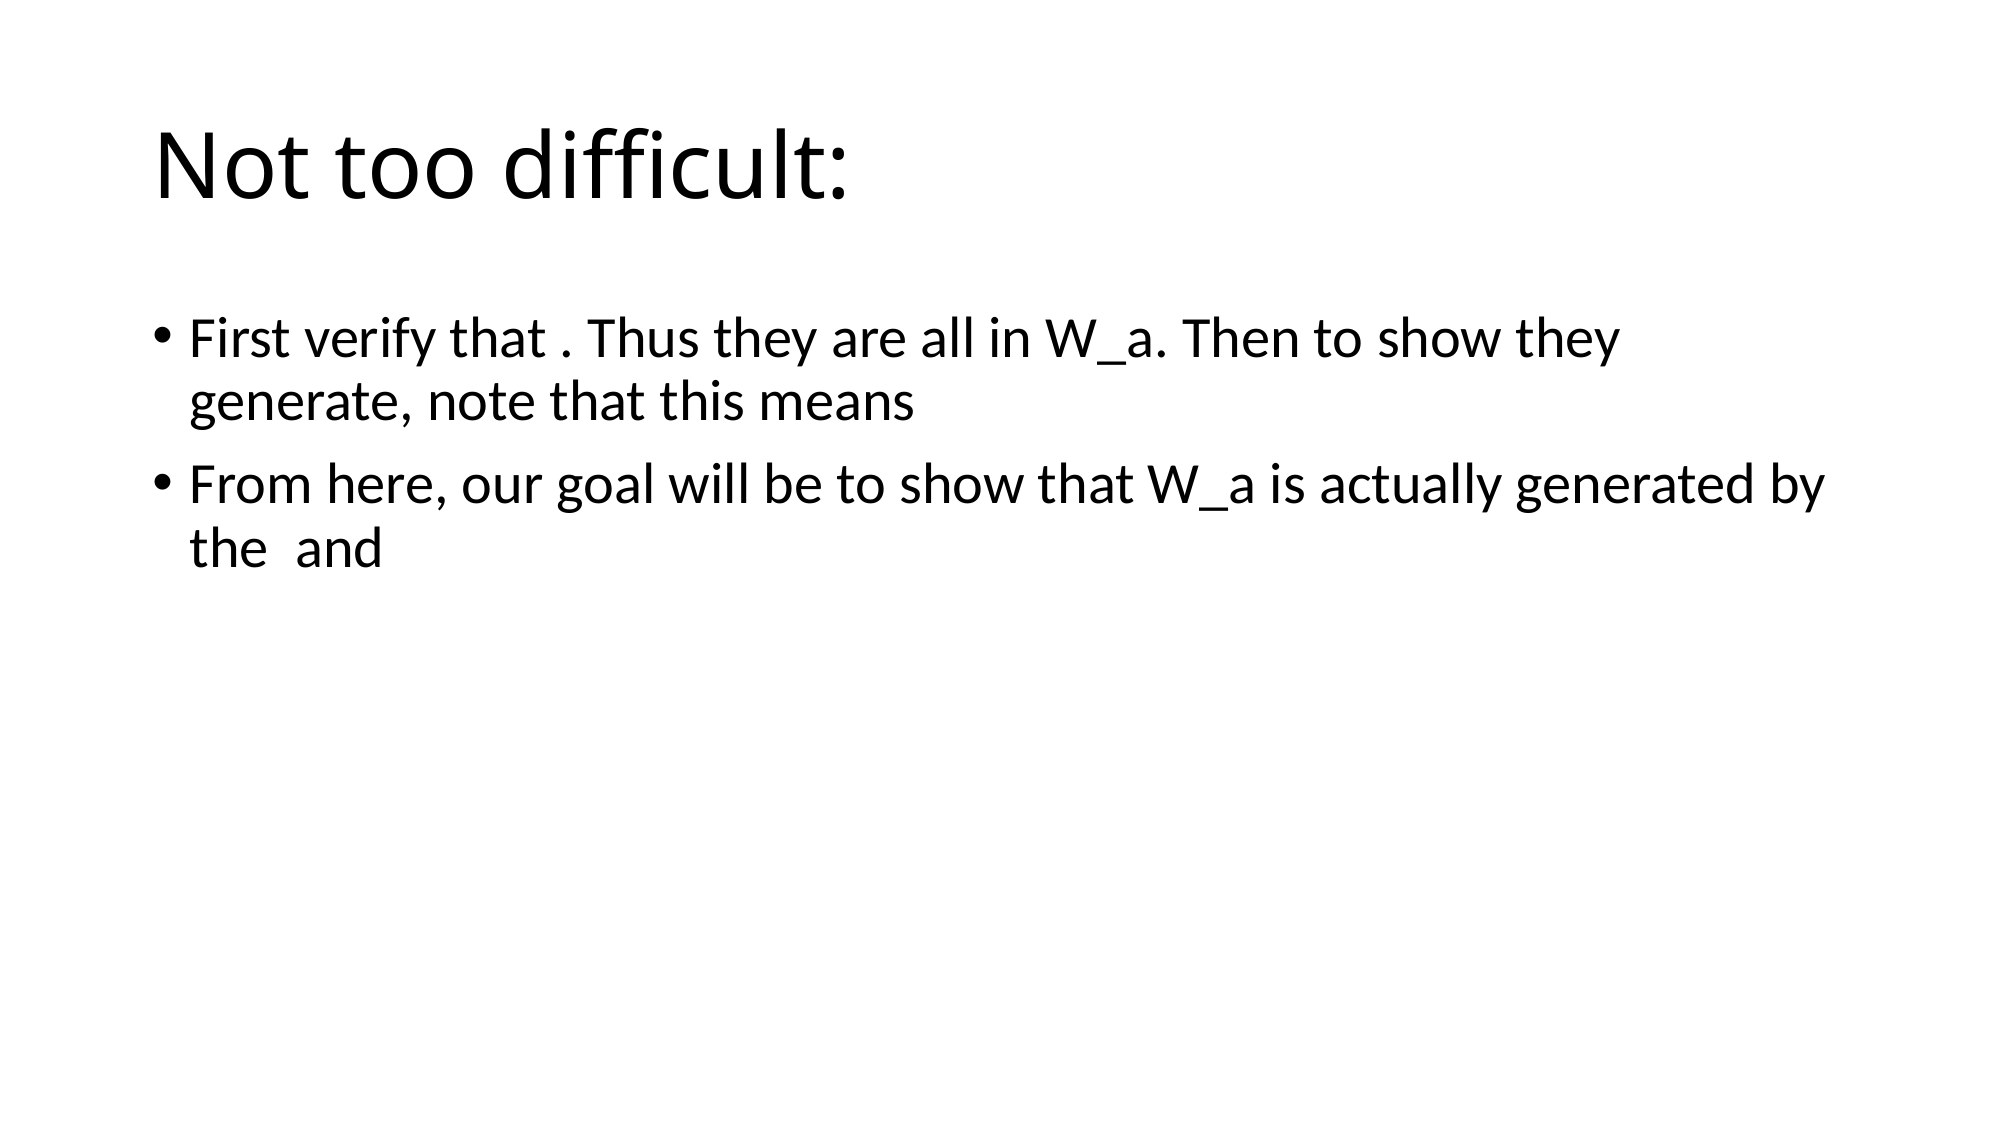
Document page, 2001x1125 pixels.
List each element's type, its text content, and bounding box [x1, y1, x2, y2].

title Not too difficult: [137, 59, 1863, 278]
